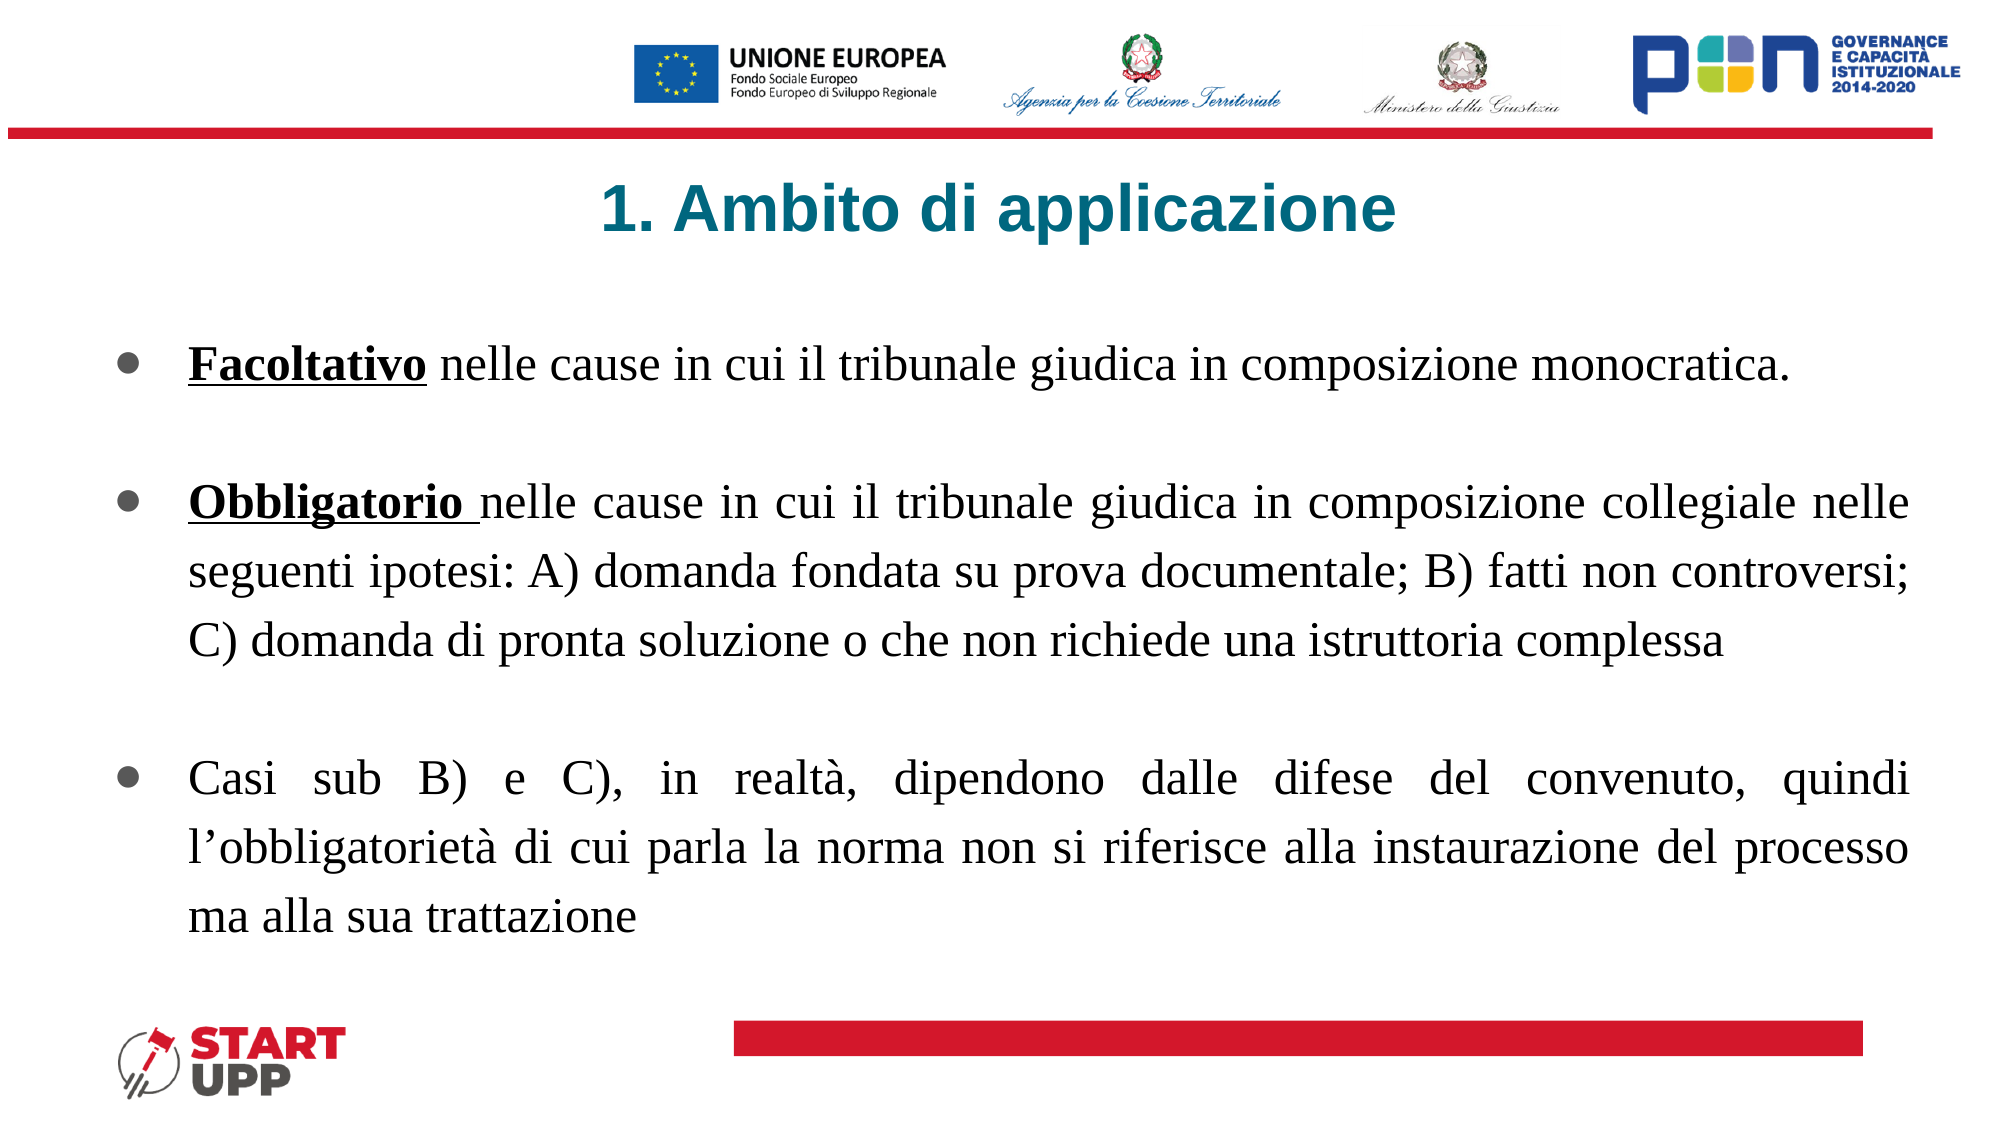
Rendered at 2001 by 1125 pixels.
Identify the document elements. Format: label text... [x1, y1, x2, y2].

picture [612, 24, 1972, 119]
picture [114, 1019, 351, 1103]
title 1. Ambito di applicazione [67, 144, 1932, 271]
list Facoltativo nelle cause in cui il tribunale giudica in composizione monocratica. Obbligatorio nelle cause in cui il tribunale giudica in composizione collegiale nelle seguenti ipotesi: A) domanda fondata su prova documentale; B) fatti non controversi; C) domanda di pronta soluzione o che non richiede una istruttoria complessa Casi sub B) e C), in realtà, dipendono dalle difese del convenuto, quindi l’obbligatorietà di cui parla la norma non si riferisce alla instaurazione del processo ma alla sua trattazione [67, 301, 1933, 1000]
